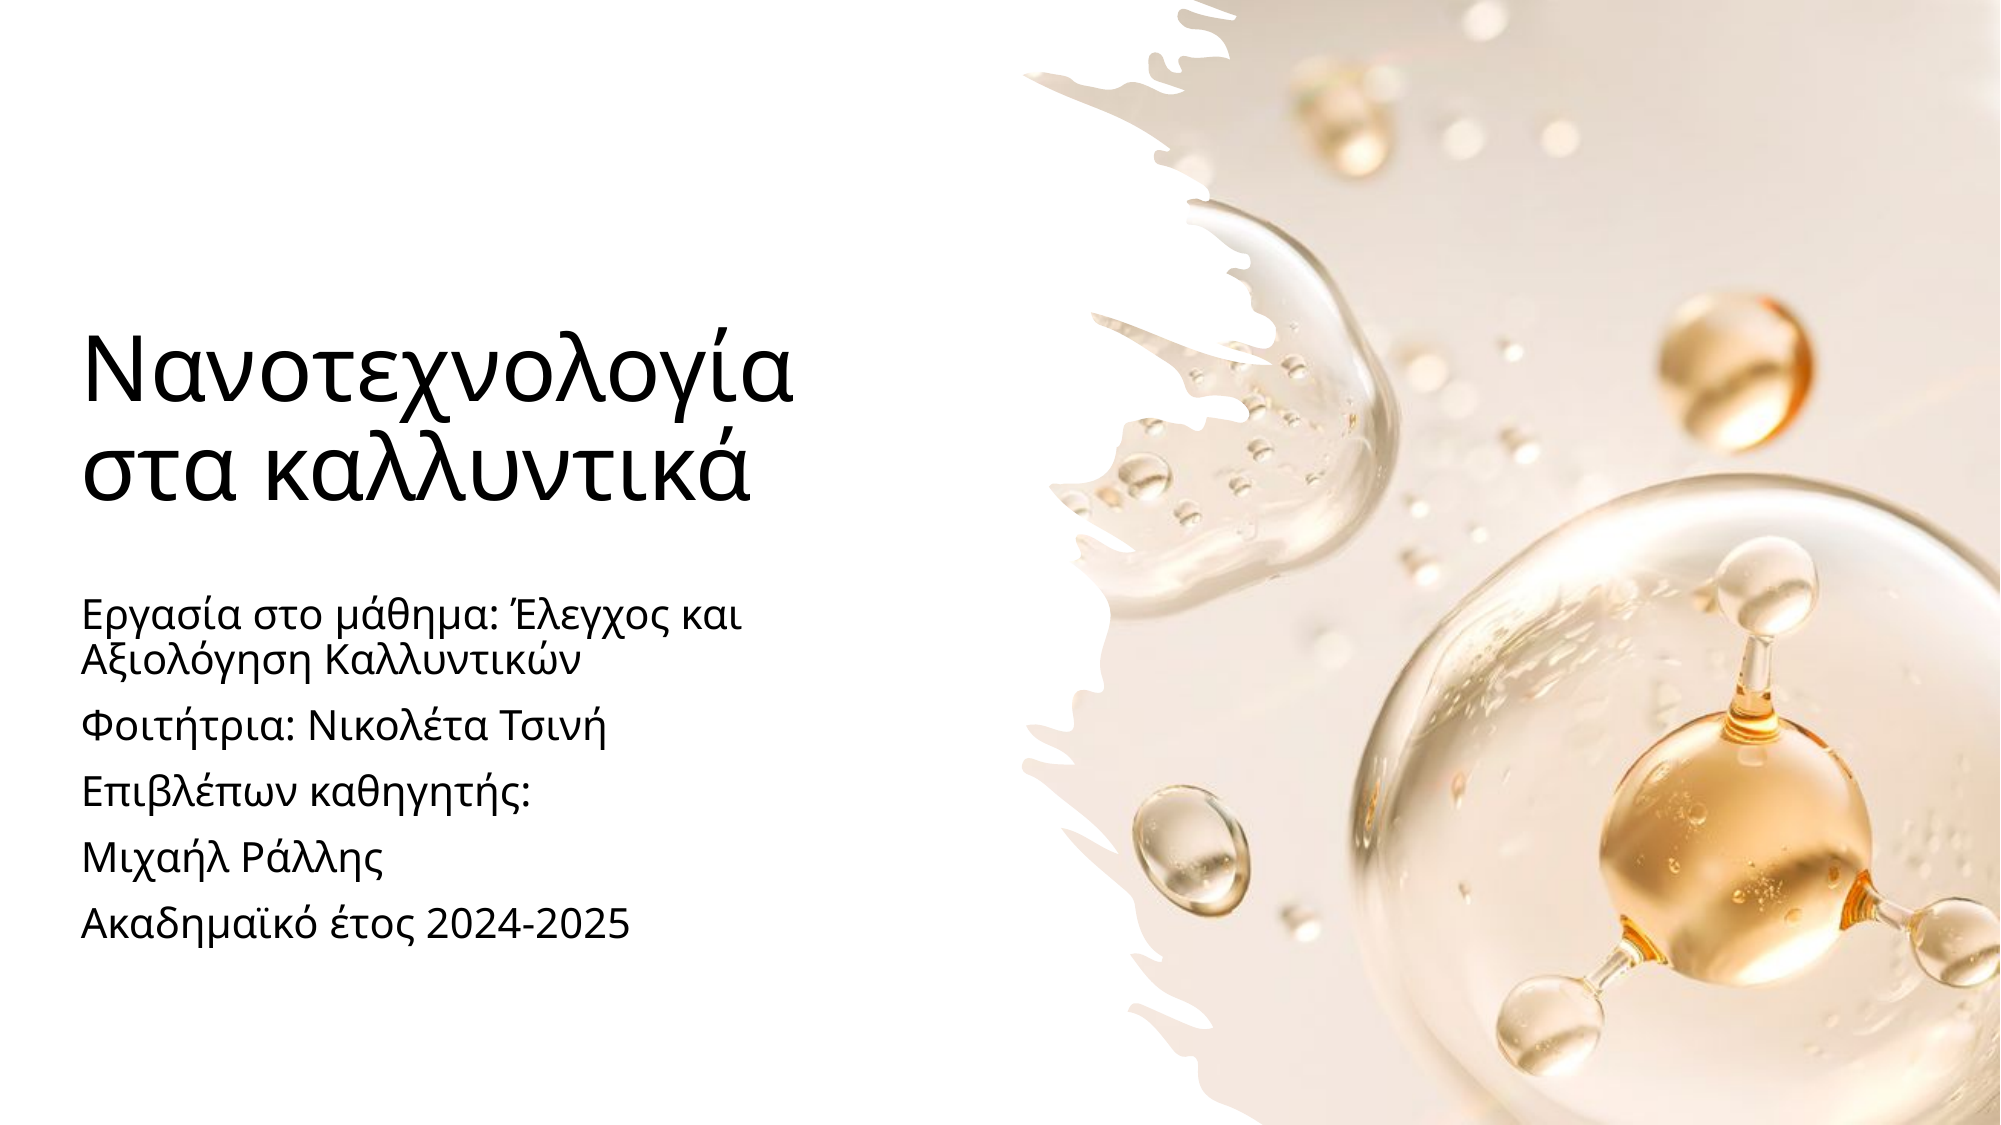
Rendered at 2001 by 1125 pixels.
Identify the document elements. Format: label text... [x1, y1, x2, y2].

title Νανοτεχνολογία στα καλλυντικά [65, 0, 824, 528]
subtitle Εργασία στο μάθημα: Έλεγχος και Αξιολόγηση Καλλυντικών Φοιτήτρια: Νικολέτα Τσινή Επιβλέπων καθηγητής: Μιχαήλ Ράλλης Ακαδημαϊκό έτος 2024-2025 [65, 585, 824, 1001]
text_box [0, 0, 1021, 1125]
picture [1021, 0, 2000, 1125]
